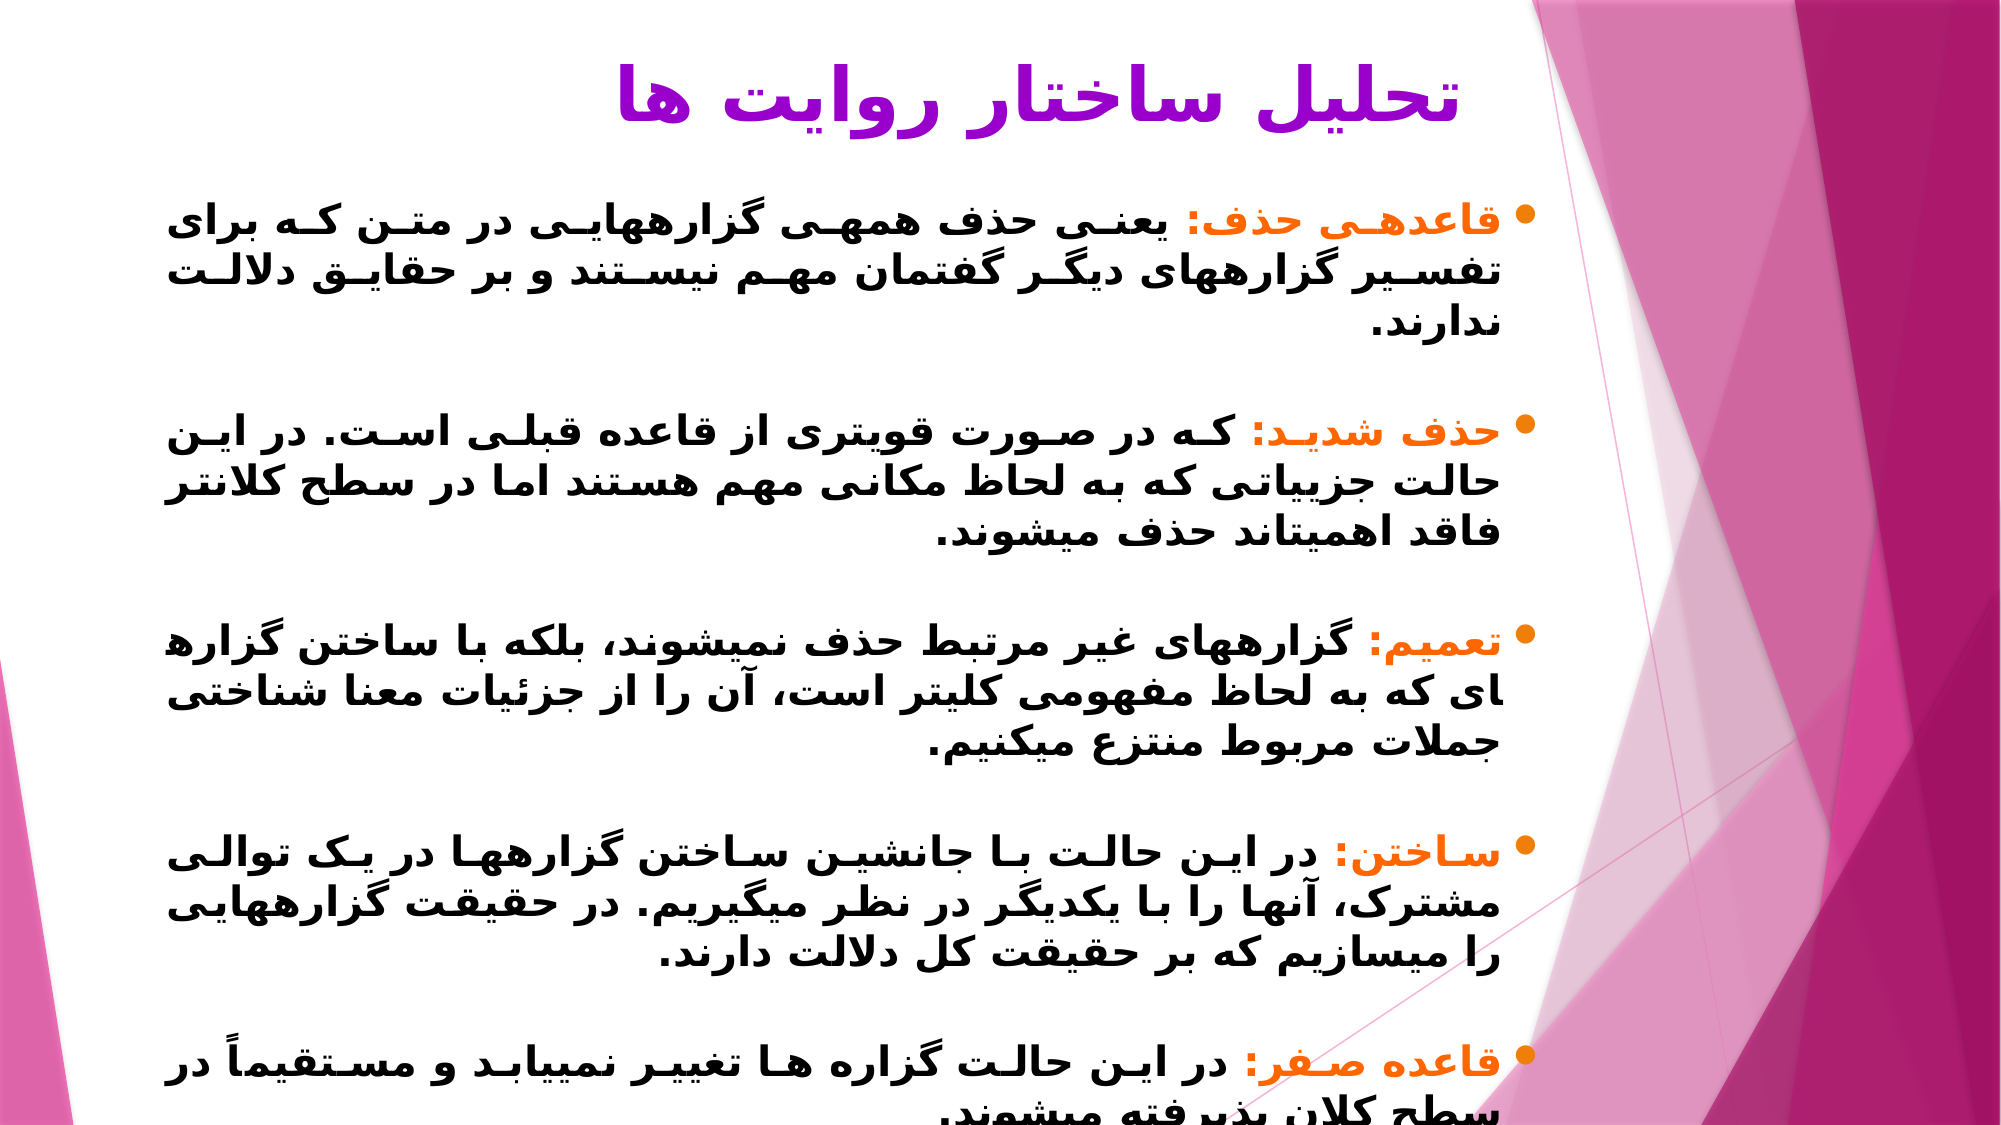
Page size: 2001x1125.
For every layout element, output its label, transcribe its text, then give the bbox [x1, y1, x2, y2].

title تحلیل ساختار روایت ها [68, 0, 1480, 144]
list قاعده­ی حذف: یعنی حذف همه­ی گزاره­هایی در متن که برای تفسیر گزاره­های دیگر گفتمان مهم نیستند و بر حقایق دلالت ندارند. حذف شدید: که در صورت قوی­تری از قاعده قبلی است. در این حالت جزییاتی که به لحاظ مکانی مهم هستند اما در سطح کلان­تر فاقد اهمیت­اند حذف می­شوند. تعمیم: گزاره­های غیر مرتبط حذف نمی­شوند، بلکه با ساختن گزاره­ای که به لحاظ مفهومی کلی­تر است، آن را از جزئیات معنا شناختی جملات مربوط منتزع می­کنیم. ساختن: در این حالت با جانشین ساختن گزاره­ها در یک توالی مشترک، آن­ها را با یکدیگر در نظر می­گیریم. در حقیقت گزاره­هایی را می­سازیم که بر حقیقت کل دلالت دارند. قاعده صفر: در این حالت گزاره ها تغییر نمی­یابد و مستقیماً در سطح کلان پذیرفته می­شوند. [151, 185, 1562, 1059]
